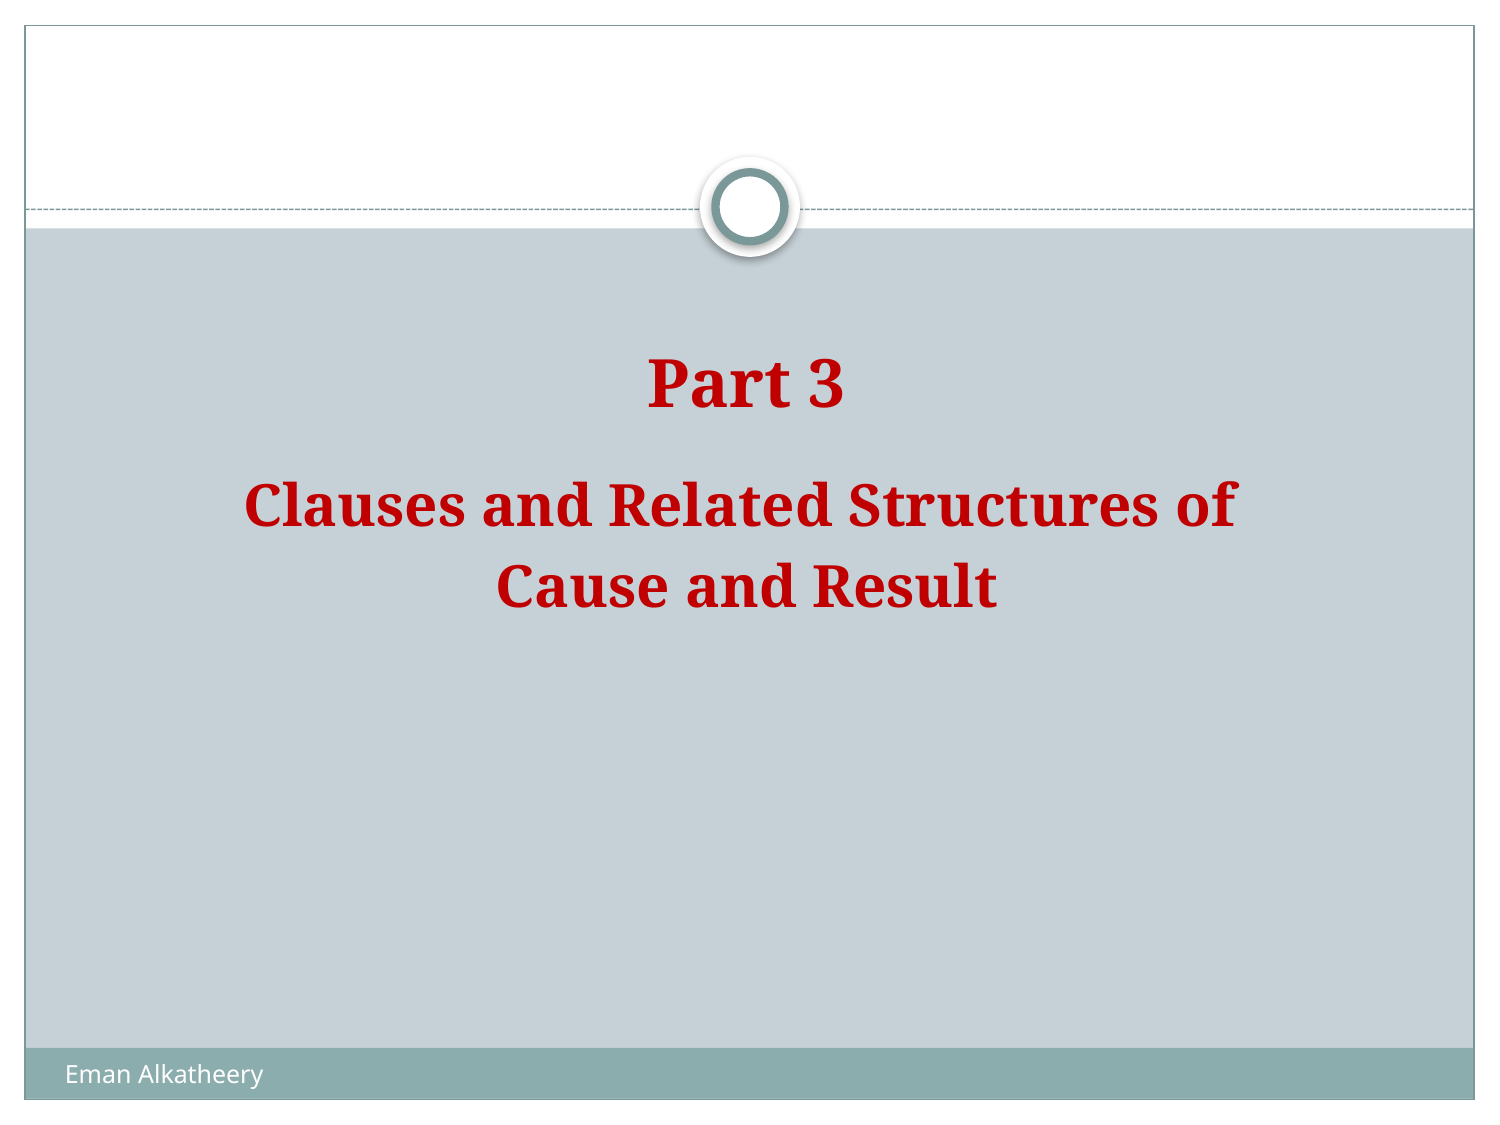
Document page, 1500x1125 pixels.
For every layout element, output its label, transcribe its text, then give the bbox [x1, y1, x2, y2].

footer Eman Alkatheery [50, 1051, 638, 1112]
list Part 3 Clauses and Related Structures of Cause and Result [49, 250, 1445, 1001]
